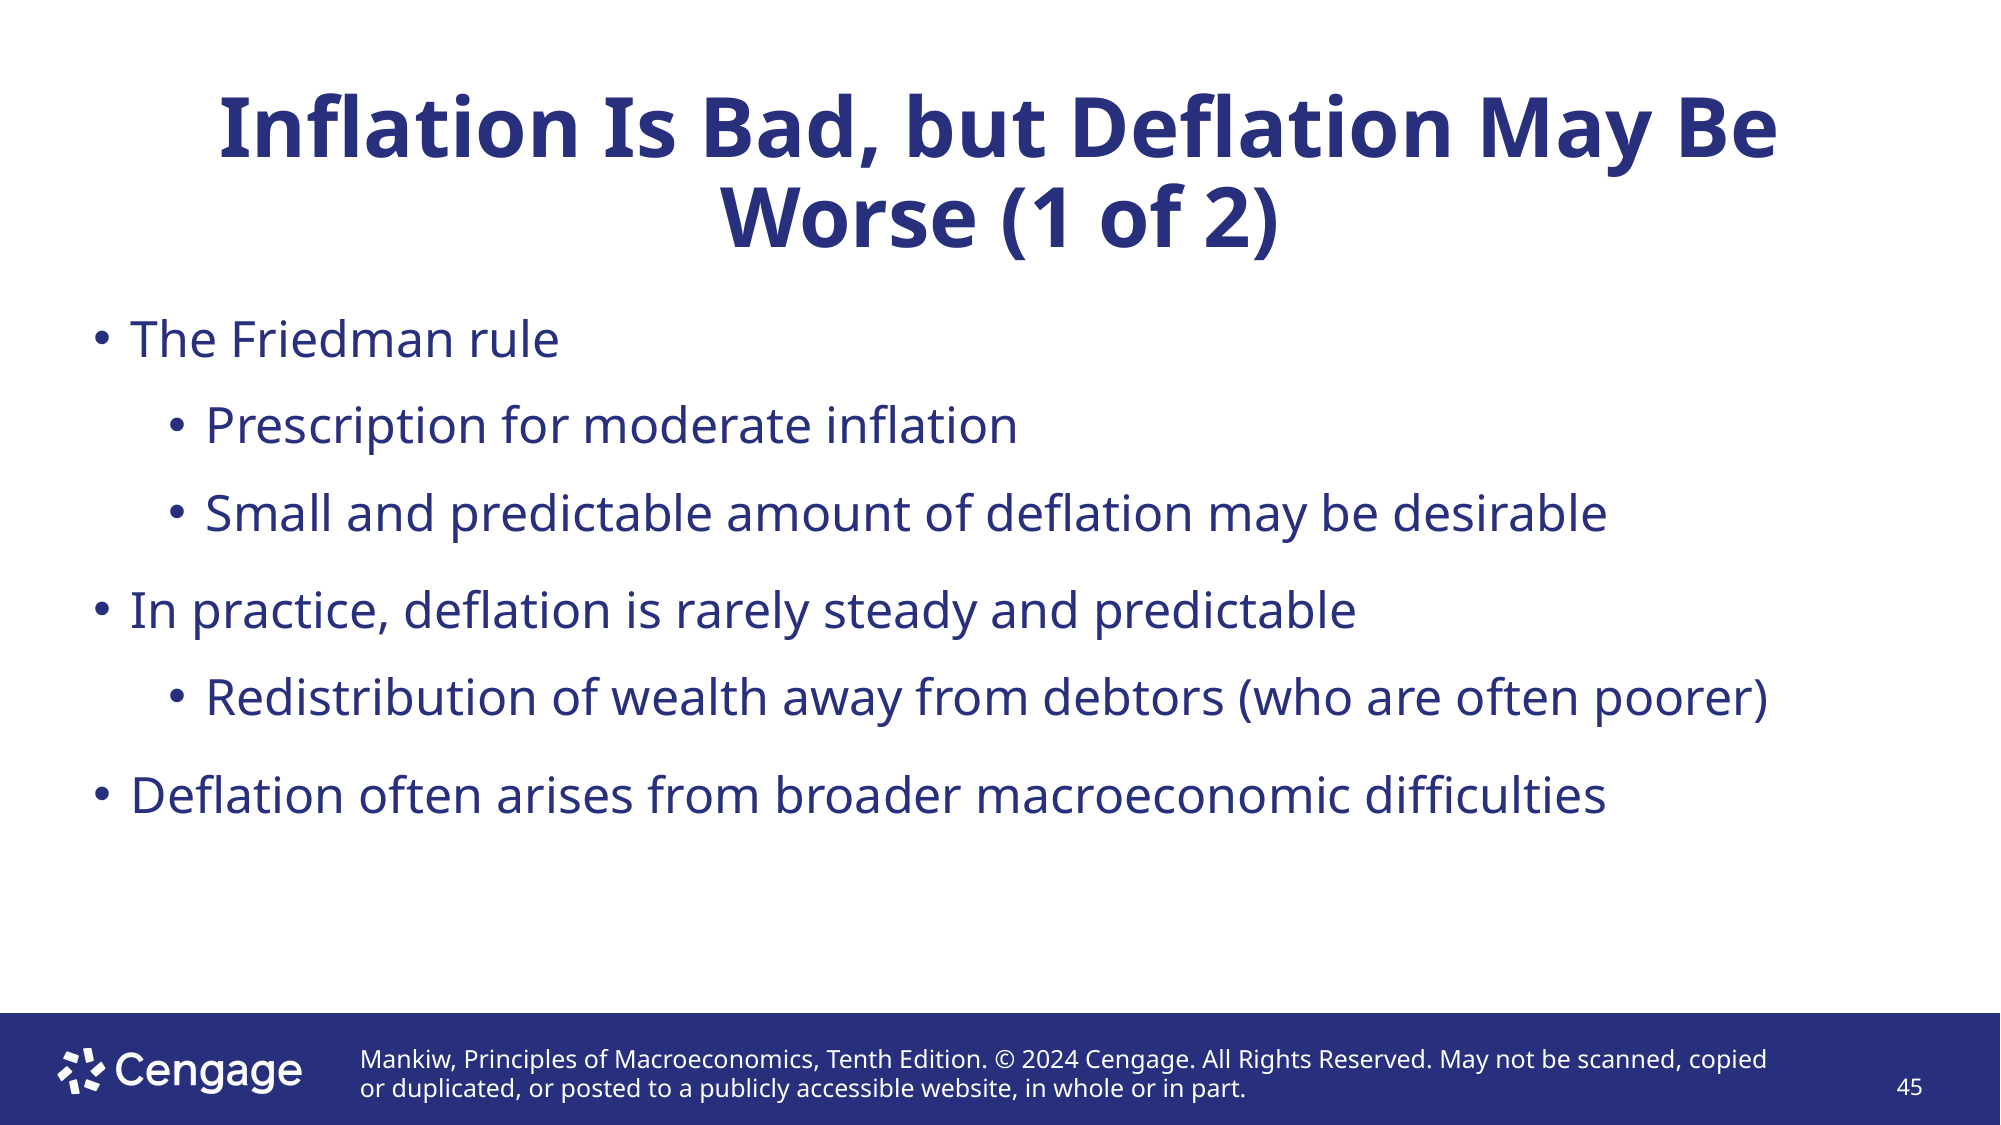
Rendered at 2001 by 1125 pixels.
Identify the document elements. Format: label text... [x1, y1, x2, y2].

list The Friedman rule Prescription for moderate inflation Small and predictable amount of deflation may be desirable In practice, deflation is rarely steady and predictable Redistribution of wealth away from debtors (who are often poorer) Deflation often arises from broader macroeconomic difficulties [78, 299, 1923, 1014]
picture [30, 1020, 329, 1122]
title Inflation Is Bad, but Deflation May Be Worse (1 of 2) [78, 77, 1923, 278]
